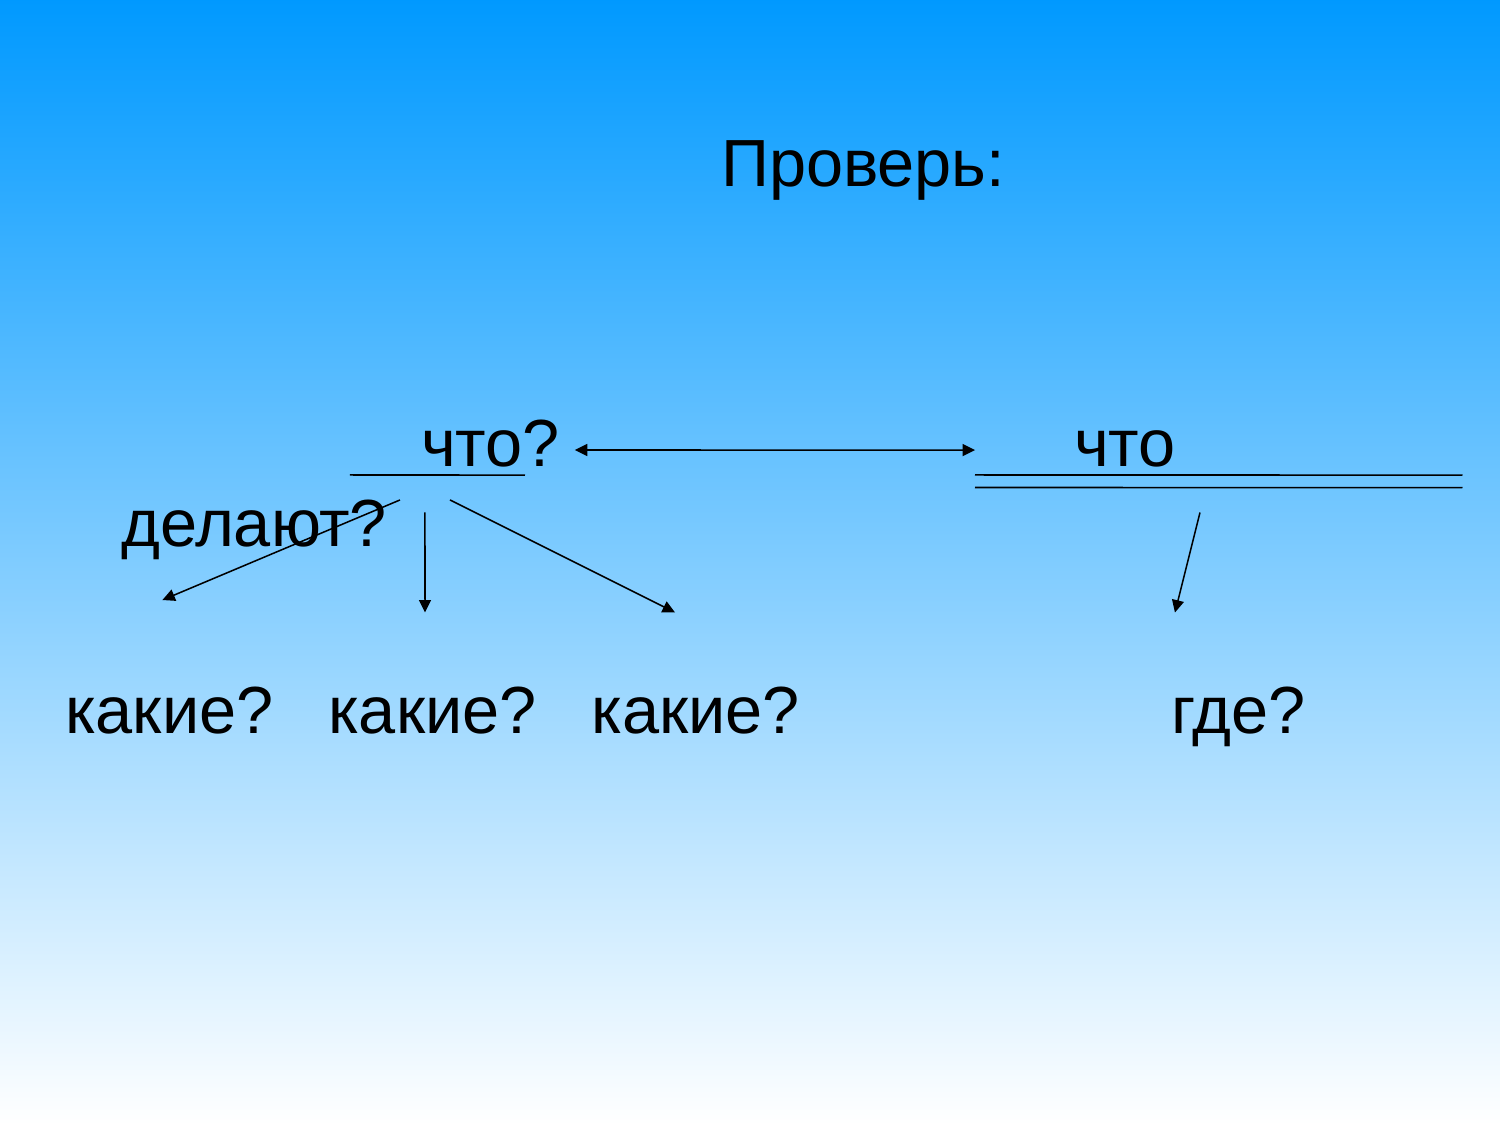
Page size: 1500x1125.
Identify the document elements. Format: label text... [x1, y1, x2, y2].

text_box [1171, 512, 1201, 613]
text_box [449, 499, 676, 613]
text_box [418, 512, 432, 613]
text_box [162, 499, 401, 601]
text_box [574, 443, 976, 457]
list Проверь: что? что делают? какие? какие? какие? где? [49, 112, 1463, 881]
